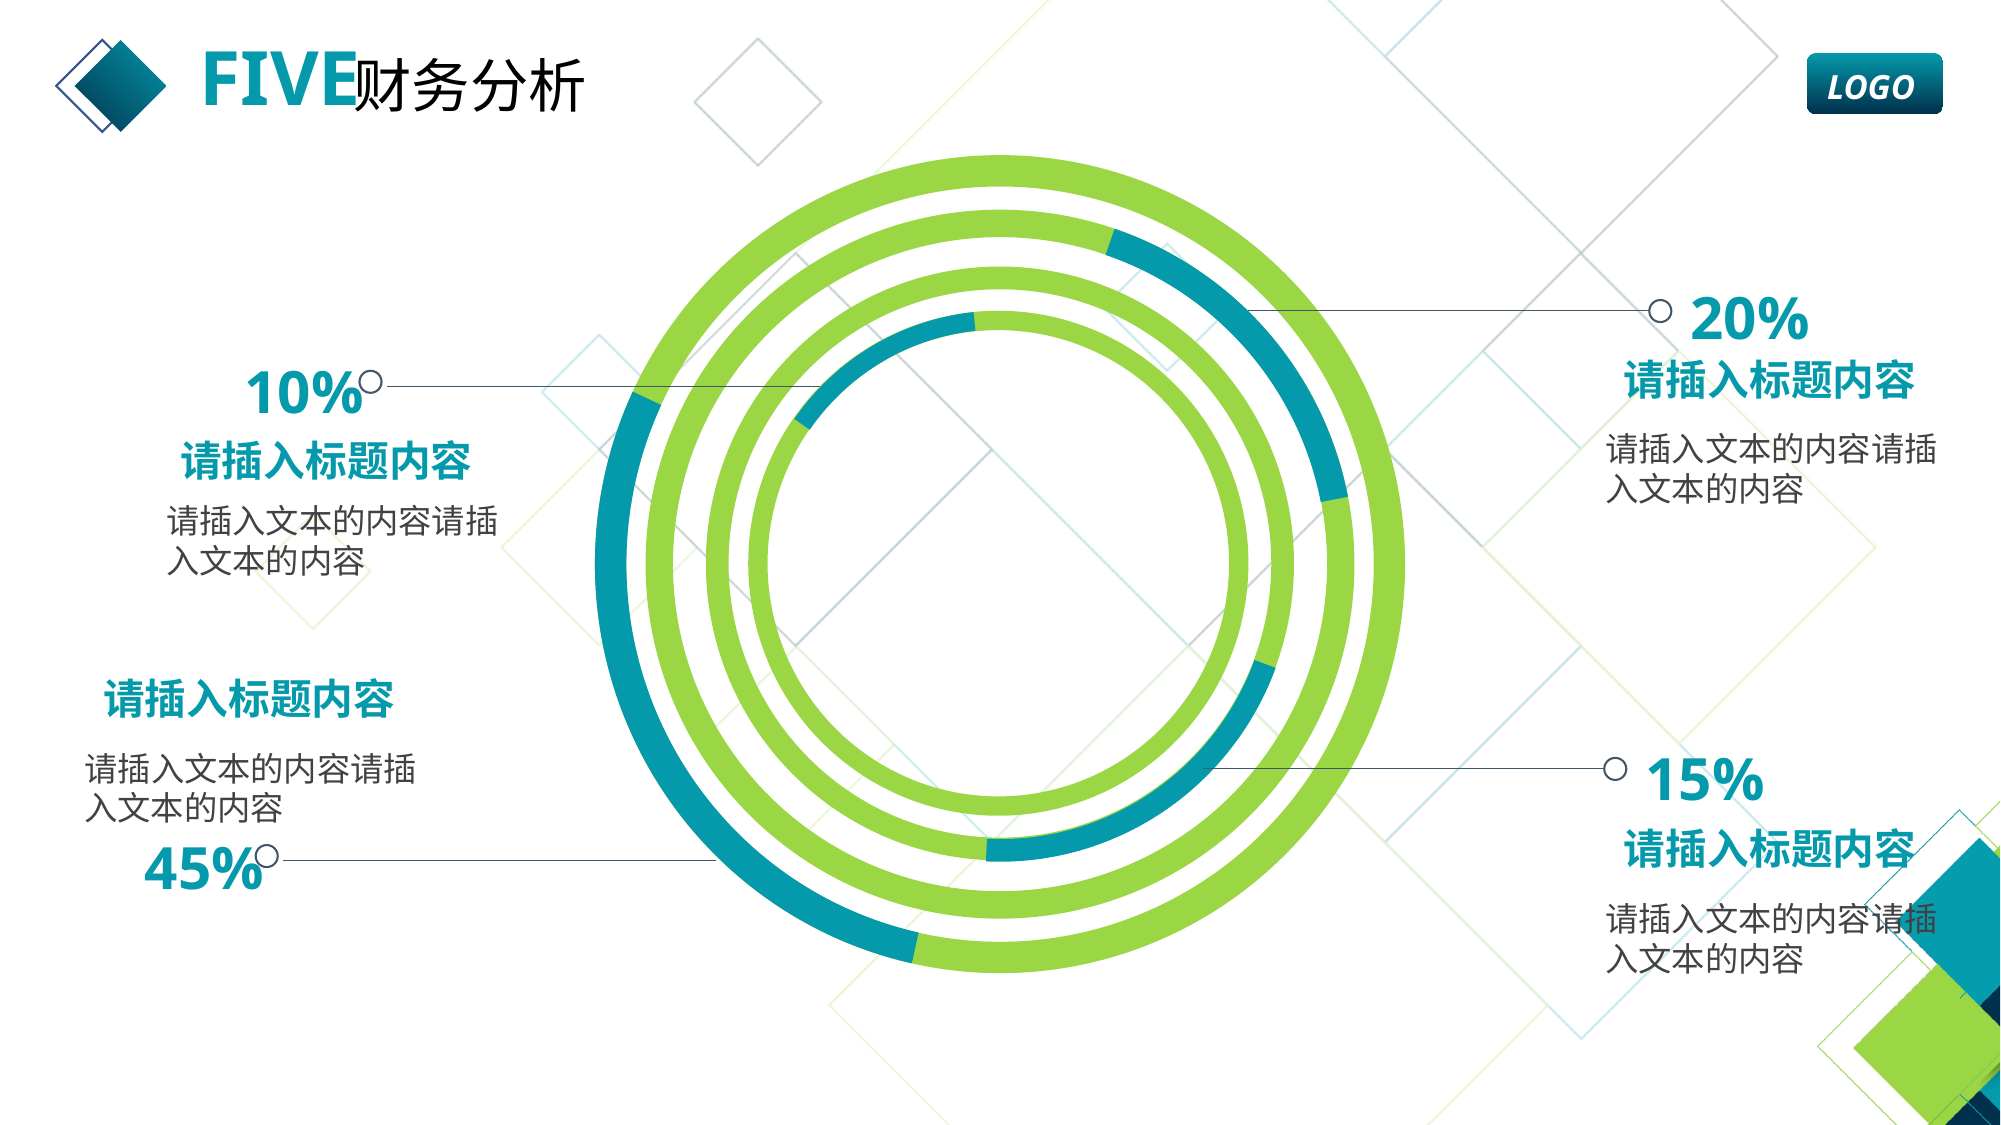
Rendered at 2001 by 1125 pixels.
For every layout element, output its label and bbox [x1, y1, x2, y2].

text_box [69, 665, 717, 910]
text_box [1248, 273, 1963, 517]
text_box [1203, 734, 1963, 987]
text_box [151, 348, 820, 590]
picture [1798, 691, 2001, 1125]
text_box [594, 155, 1406, 974]
text_box [185, 23, 969, 130]
